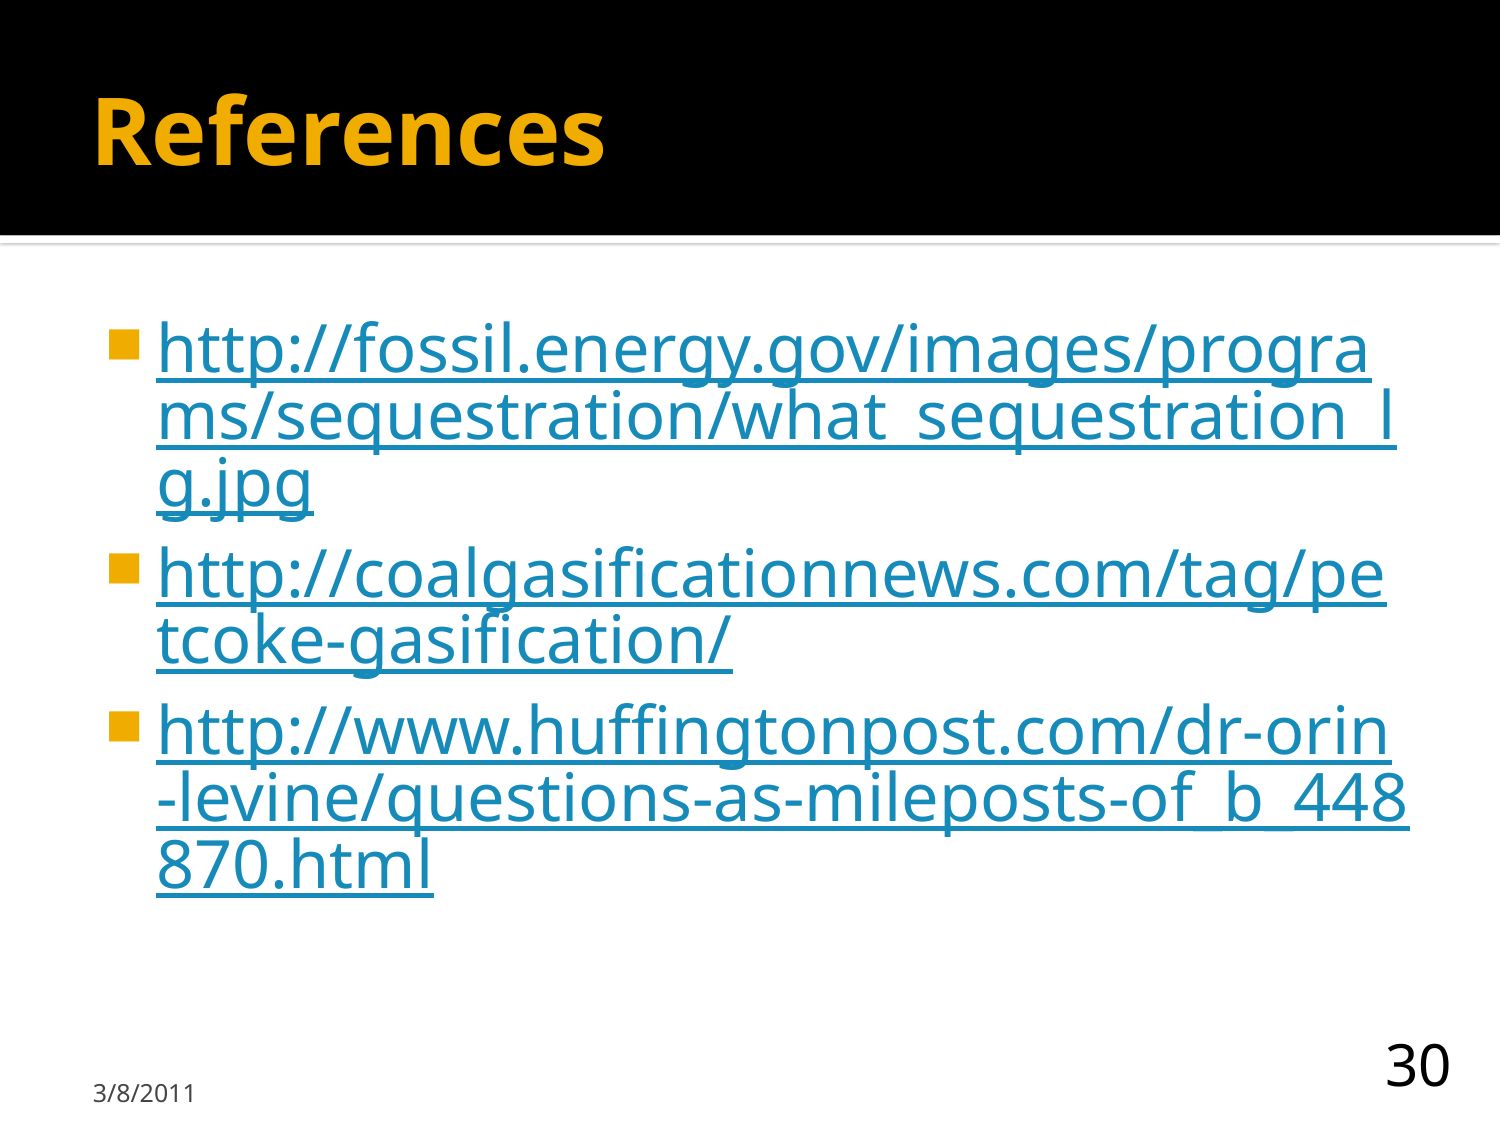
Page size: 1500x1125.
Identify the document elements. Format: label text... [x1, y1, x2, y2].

slide_number 30 [1345, 1062, 1467, 1108]
title References [75, 25, 1425, 231]
list http://fossil.energy.gov/images/programs/sequestration/what_sequestration_lg.jpg http://coalgasificationnews.com/tag/petcoke-gasification/ http://www.huffingtonpost.com/dr-orin-levine/questions-as-mileposts-of_b_448870.html [75, 291, 1425, 1050]
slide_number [75, 1062, 425, 1108]
